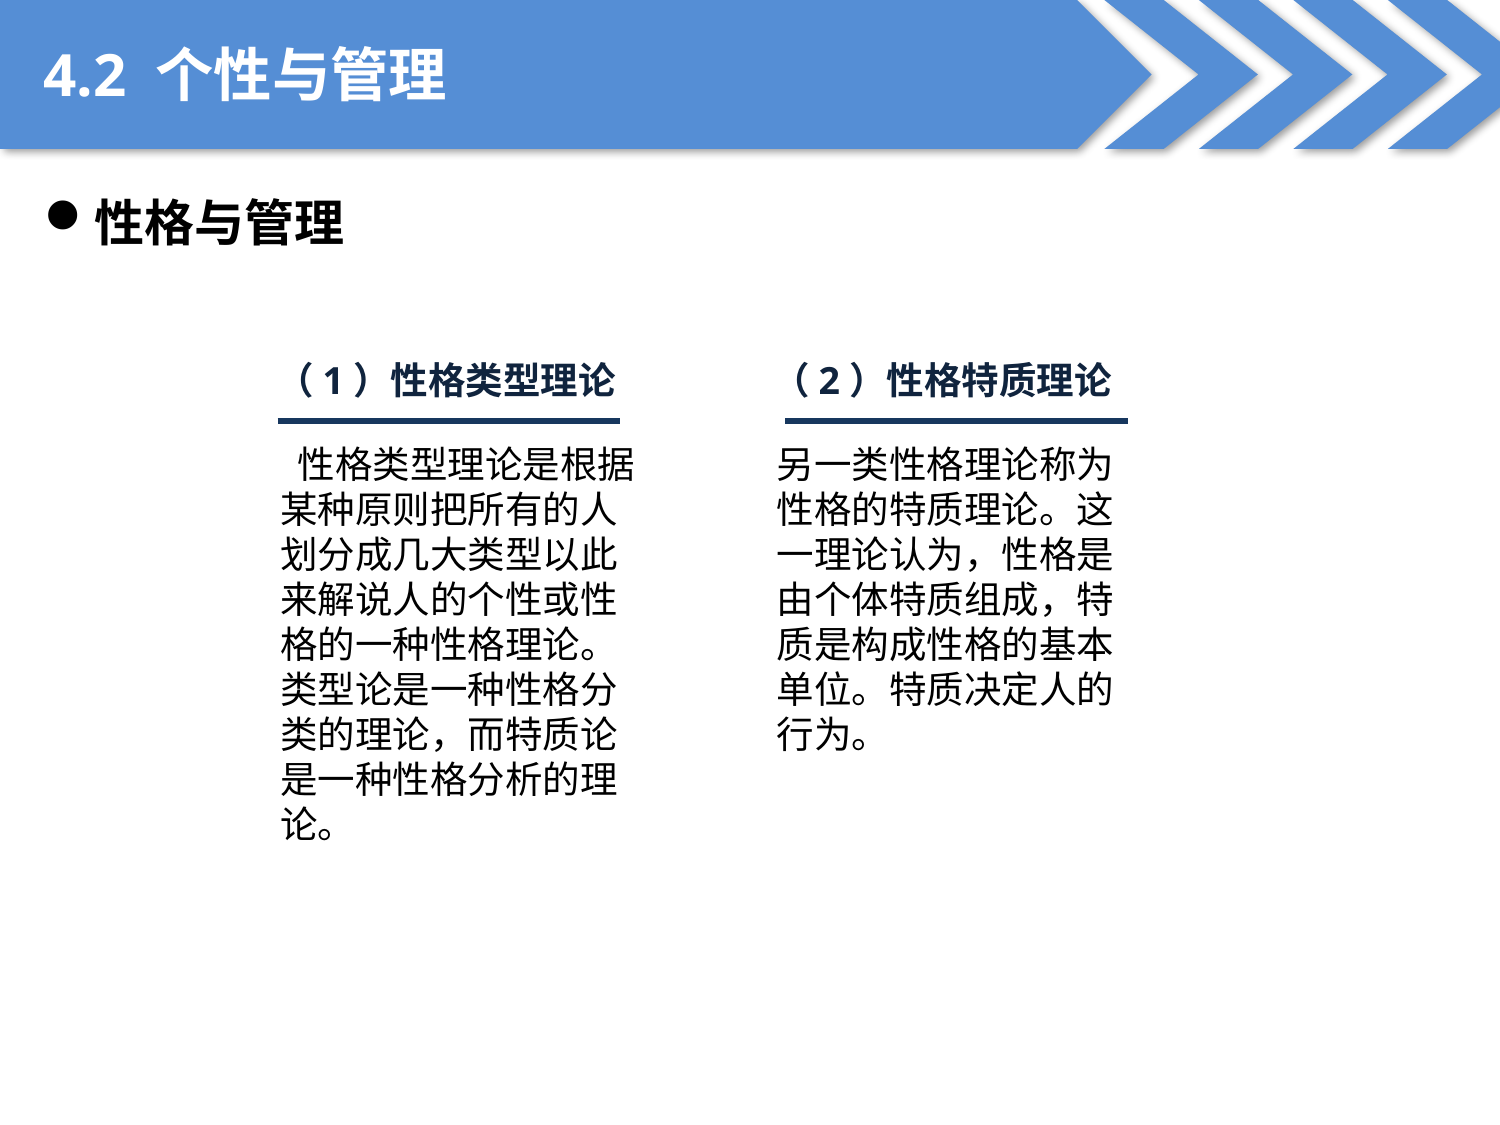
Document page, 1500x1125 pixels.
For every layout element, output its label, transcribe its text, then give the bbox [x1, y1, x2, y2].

text_box 4.2 个性与管理 [28, 30, 462, 116]
text_box （2）性格特质理论 [757, 349, 1127, 410]
text_box （1）性格类型理论 [261, 349, 631, 410]
text_box 性格与管理 [29, 184, 455, 260]
text_box 性格类型理论是根据某种原则把所有的人划分成几大类型以此来解说人的个性或性格的一种性格理论。类型论是一种性格分类的理论，而特质论是一种性格分析的理论。 [265, 433, 656, 854]
text_box 另一类性格理论称为性格的特质理论。这一理论认为，性格是由个体特质组成，特质是构成性格的基本单位。特质决定人的行为。 [761, 433, 1152, 764]
